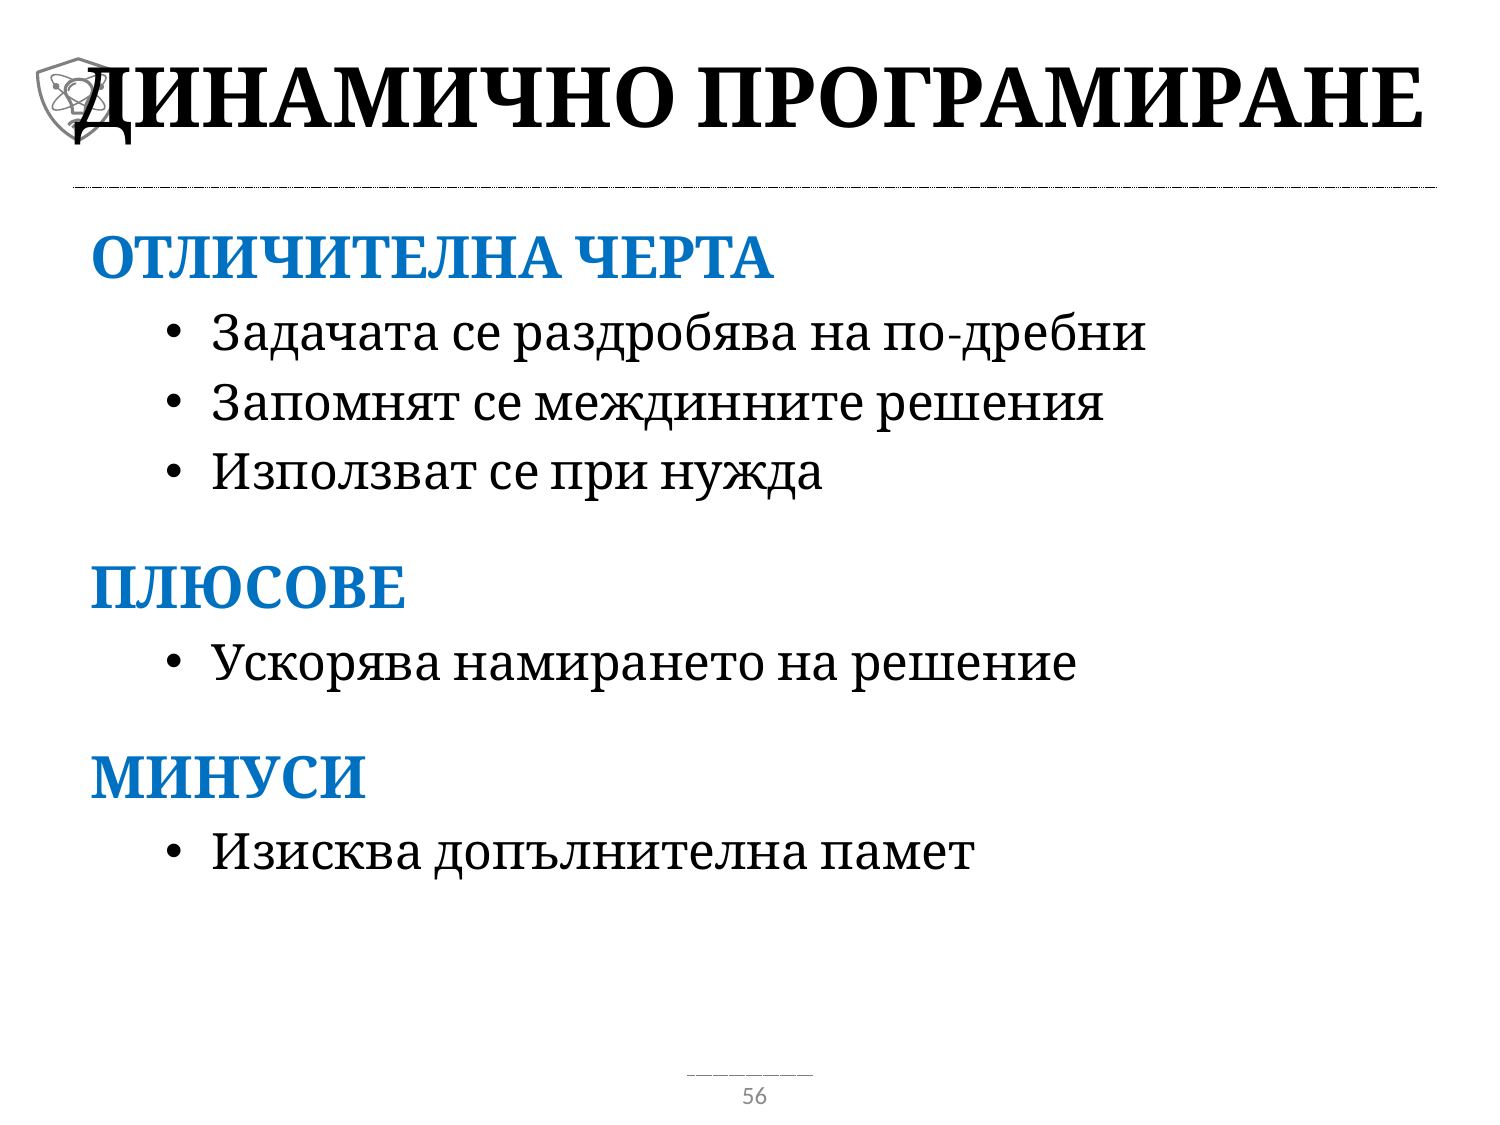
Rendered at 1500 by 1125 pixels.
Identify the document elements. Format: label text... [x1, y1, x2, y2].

list Отличителна черта Задачата се раздробява на по-дребни Запомнят се междинните решения Използват се при нужда Плюсове Ускорява намирането на решение Минуси Изисква допълнителна памет [75, 212, 1500, 1063]
slide_number 56 [579, 1065, 930, 1125]
title Динамично програмиране [0, 0, 1500, 188]
